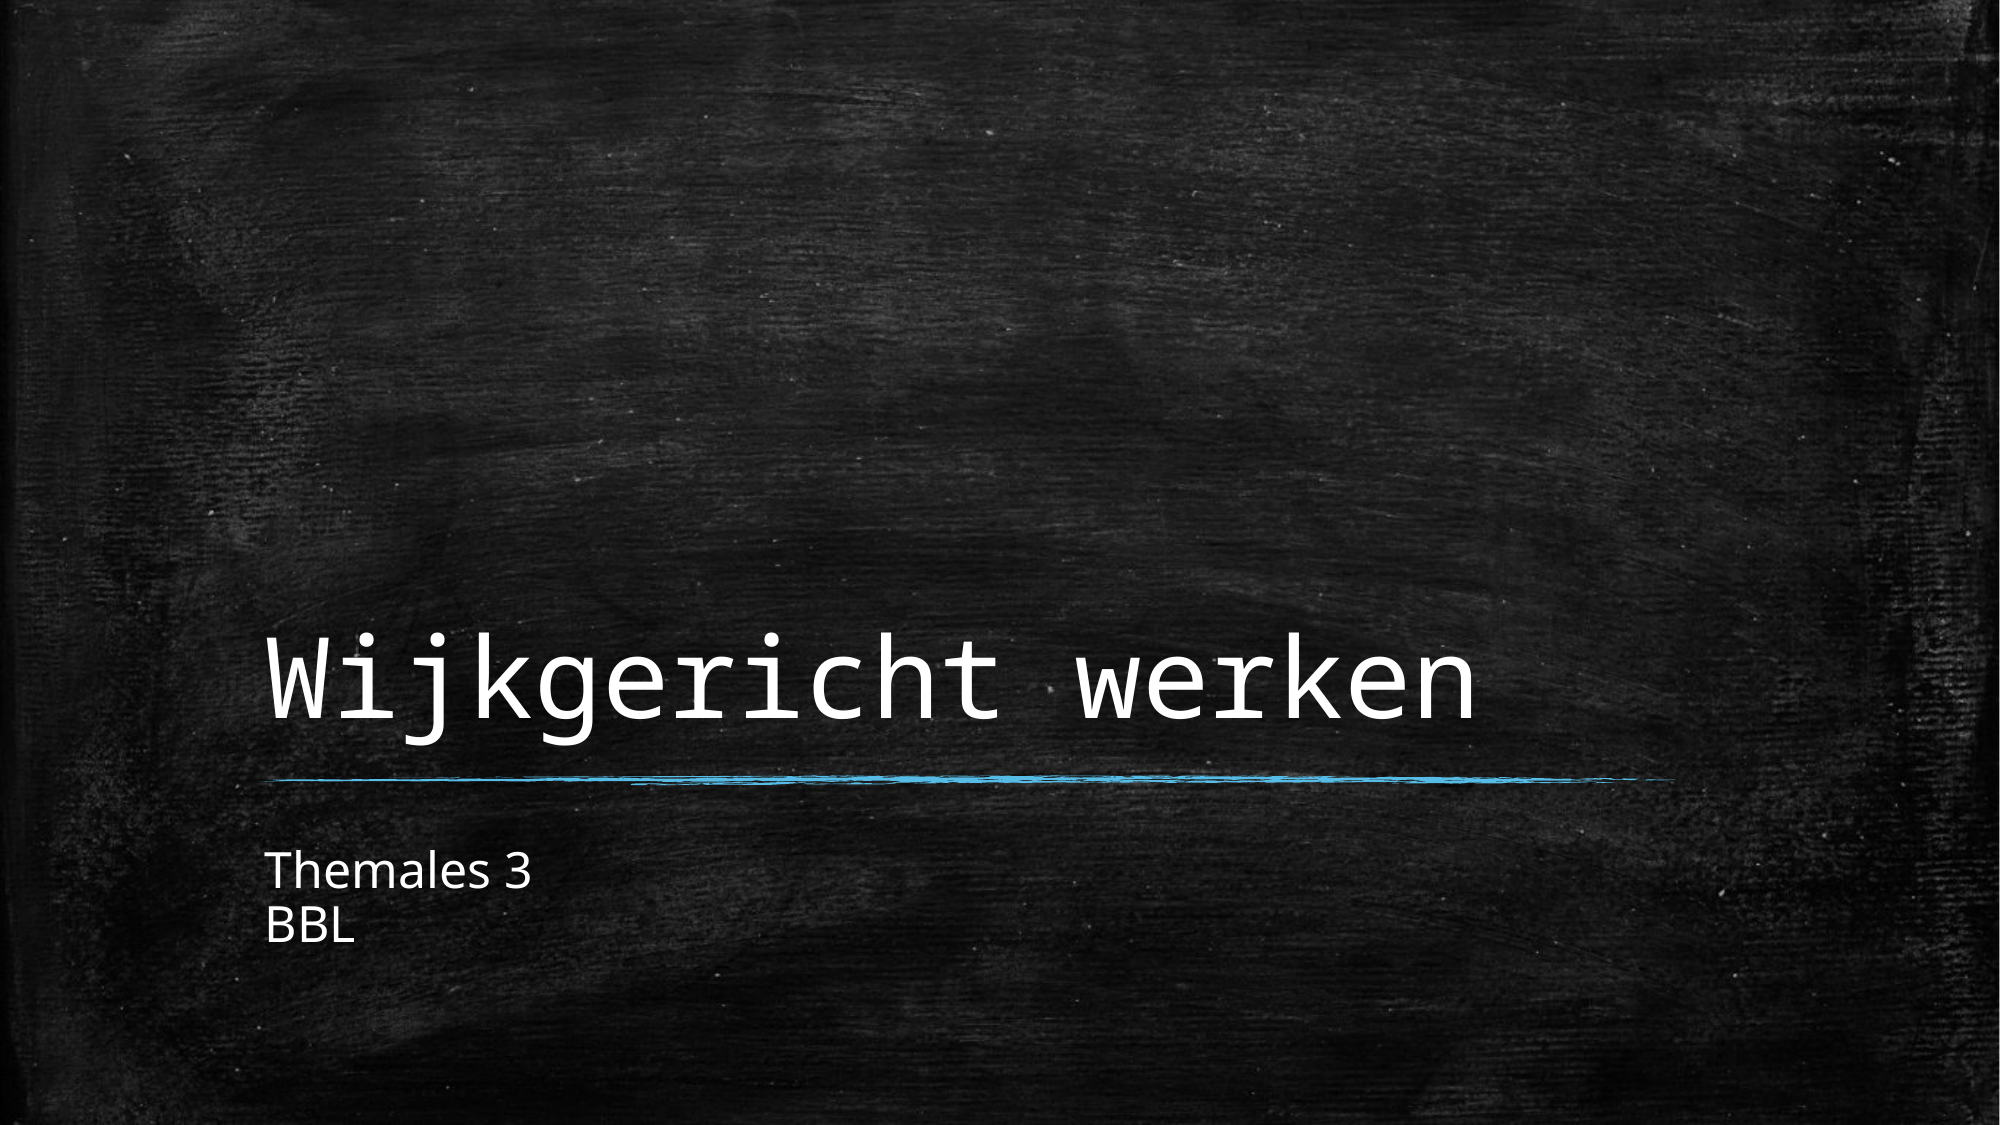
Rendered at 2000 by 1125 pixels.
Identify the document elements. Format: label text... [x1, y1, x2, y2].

subtitle Themales 3 BBL [249, 837, 1750, 1013]
title Wijkgericht werken [249, 312, 1750, 750]
